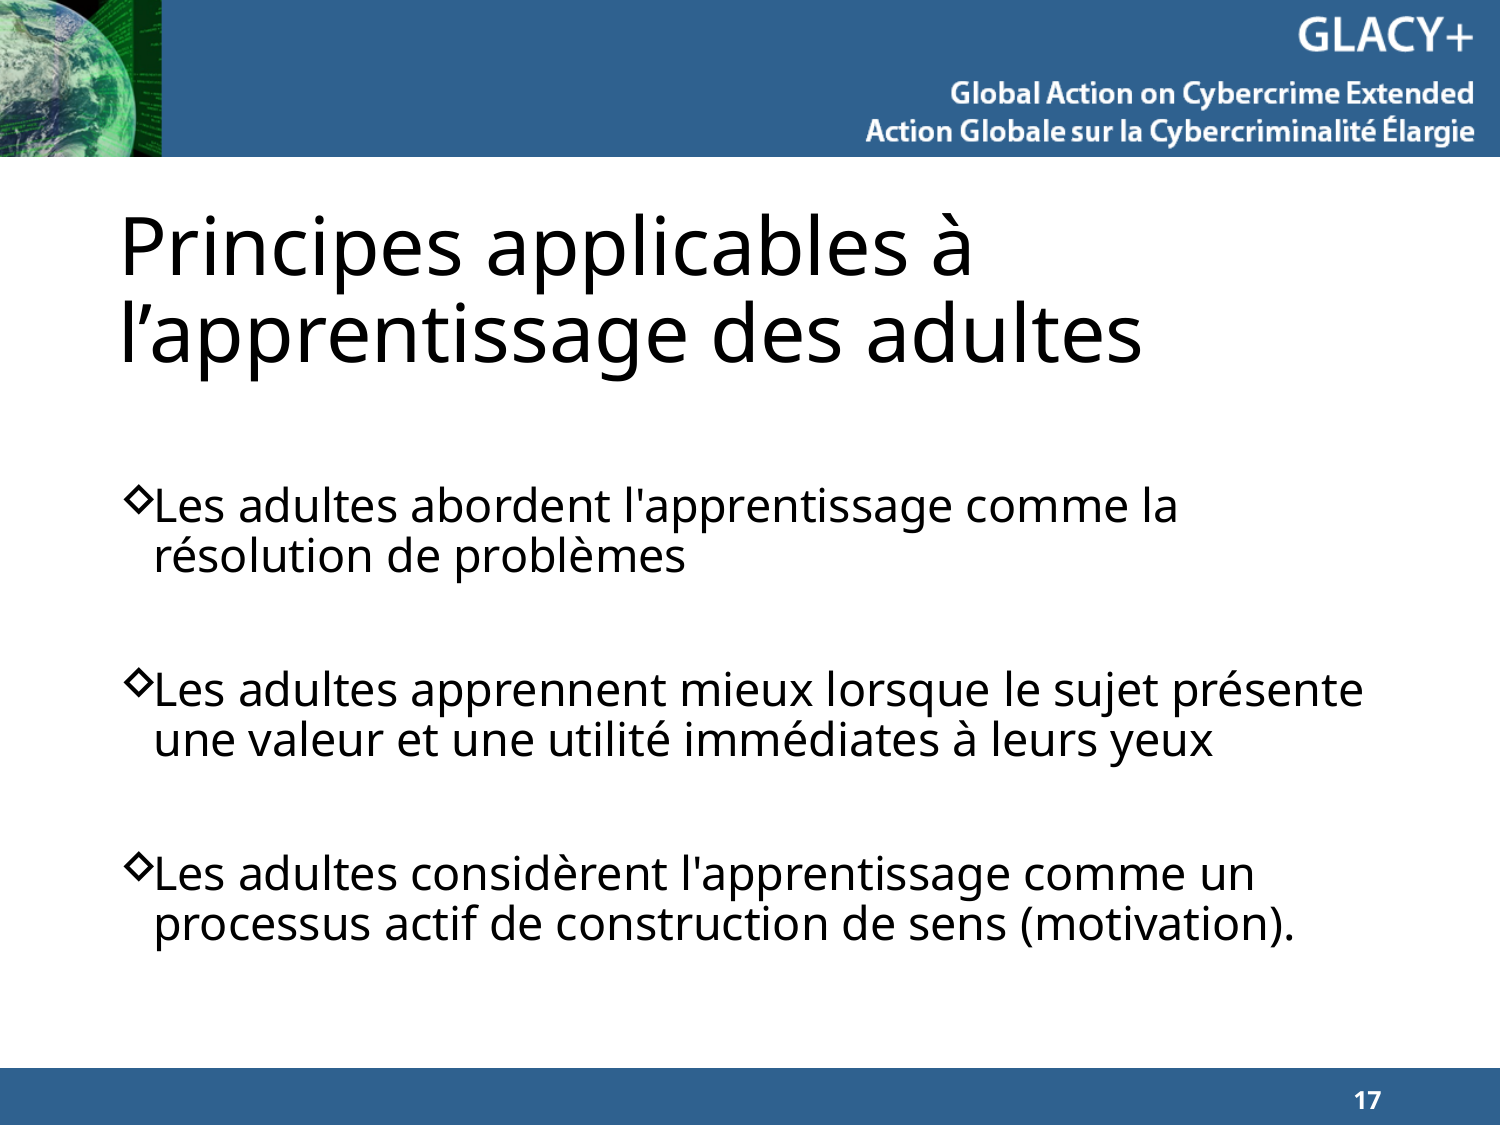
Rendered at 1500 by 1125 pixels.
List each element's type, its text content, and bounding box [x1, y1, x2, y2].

title Principes applicables à l’apprentissage des adultes [103, 197, 1397, 388]
slide_number 17 [1059, 1071, 1397, 1125]
picture [0, 0, 1500, 157]
list Les adultes abordent l'apprentissage comme la résolution de problèmes Les adultes apprennent mieux lorsque le sujet présente une valeur et une utilité immédiates à leurs yeux Les adultes considèrent l'apprentissage comme un processus actif de construction de sens (motivation). [103, 402, 1397, 1014]
